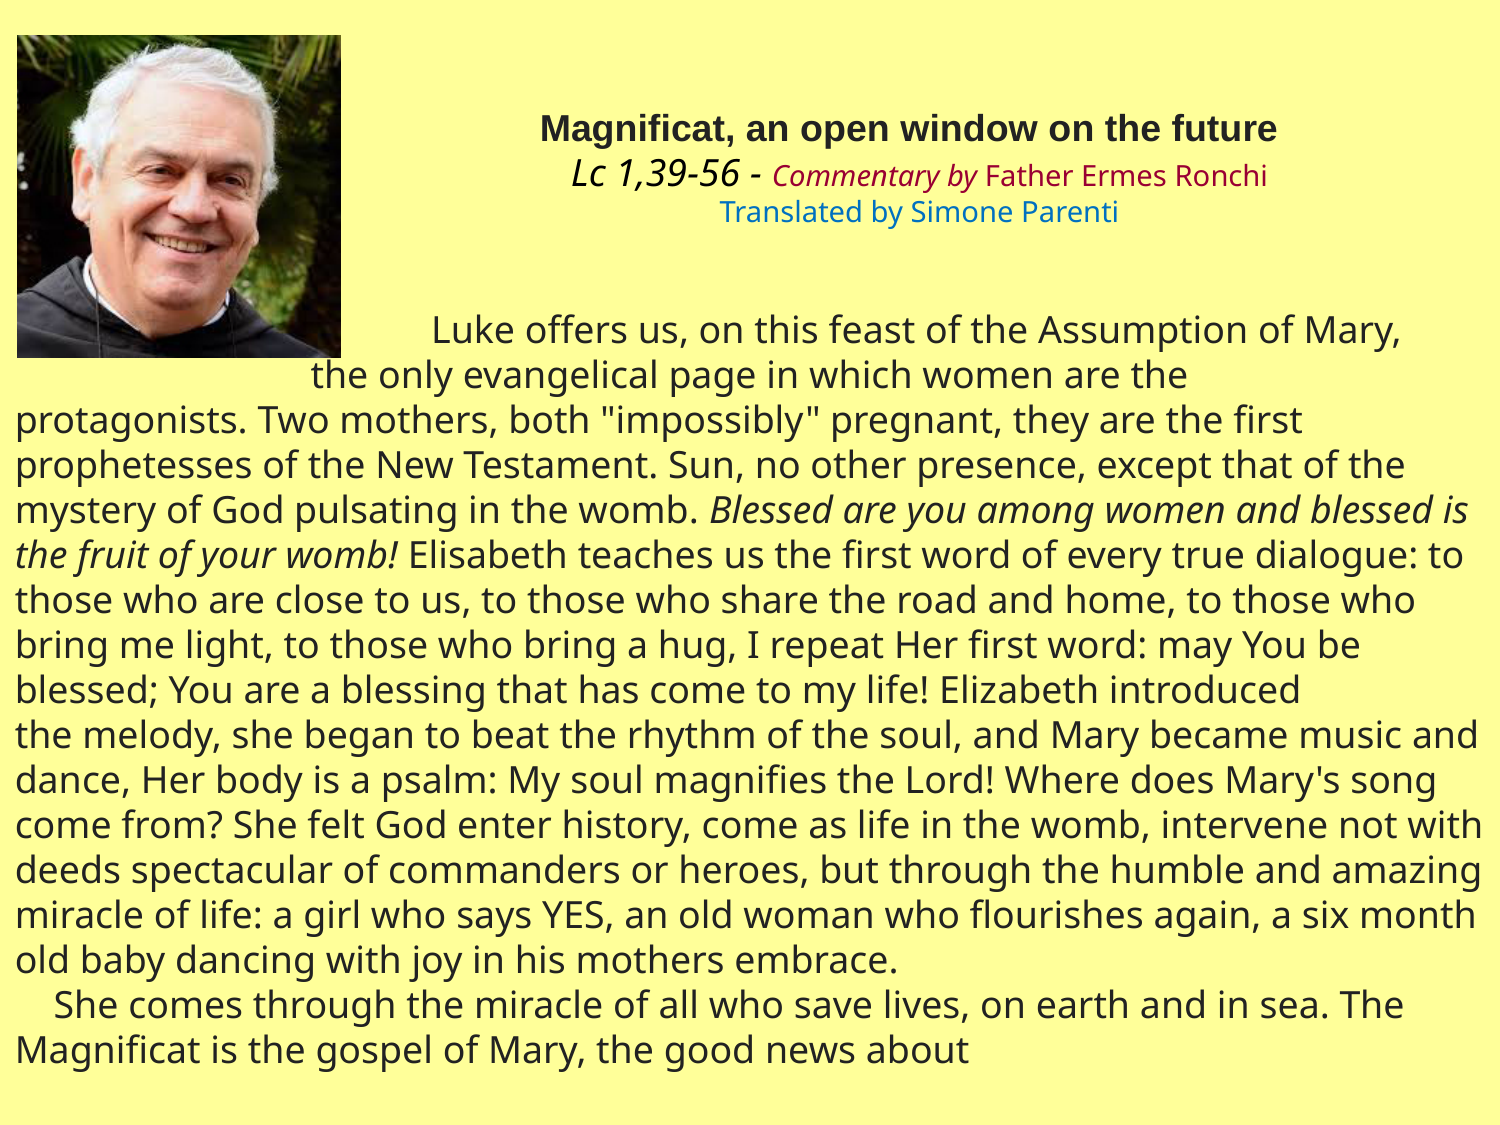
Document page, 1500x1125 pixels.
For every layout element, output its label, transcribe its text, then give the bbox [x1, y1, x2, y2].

text_box Luke offers us, on this feast of the Assumption of Mary, the only evangelical page in which women are the protagonists. Two mothers, both "impossibly" pregnant, they are the first prophetesses of the New Testament. Sun, no other presence, except that of the mystery of God pulsating in the womb. Blessed are you among women and blessed is the fruit of your womb! Elisabeth teaches us the first word of every true dialogue: to those who are close to us, to those who share the road and home, to those who bring me light, to those who bring a hug, I repeat Her first word: may You be blessed; You are a blessing that has come to my life! Elizabeth introduced the melody, she began to beat the rhythm of the soul, and Mary became music and dance, Her body is a psalm: My soul magnifies the Lord! Where does Mary's song come from? She felt God enter history, come as life in the womb, intervene not with deeds spectacular of commanders or heroes, but through the humble and amazing miracle of life: a girl who says YES, an old woman who flourishes again, a six month old baby dancing with joy in his mothers embrace. She comes through the miracle of all who save lives, on earth and in sea. The Magnificat is the gospel of Mary, the good news about [0, 298, 1500, 1079]
text_box Magnificat, an open window on the future Lc 1,39-56 - Commentary by Father Ermes Ronchi Translated by Simone Parenti [346, 96, 1500, 237]
picture [17, 35, 341, 359]
